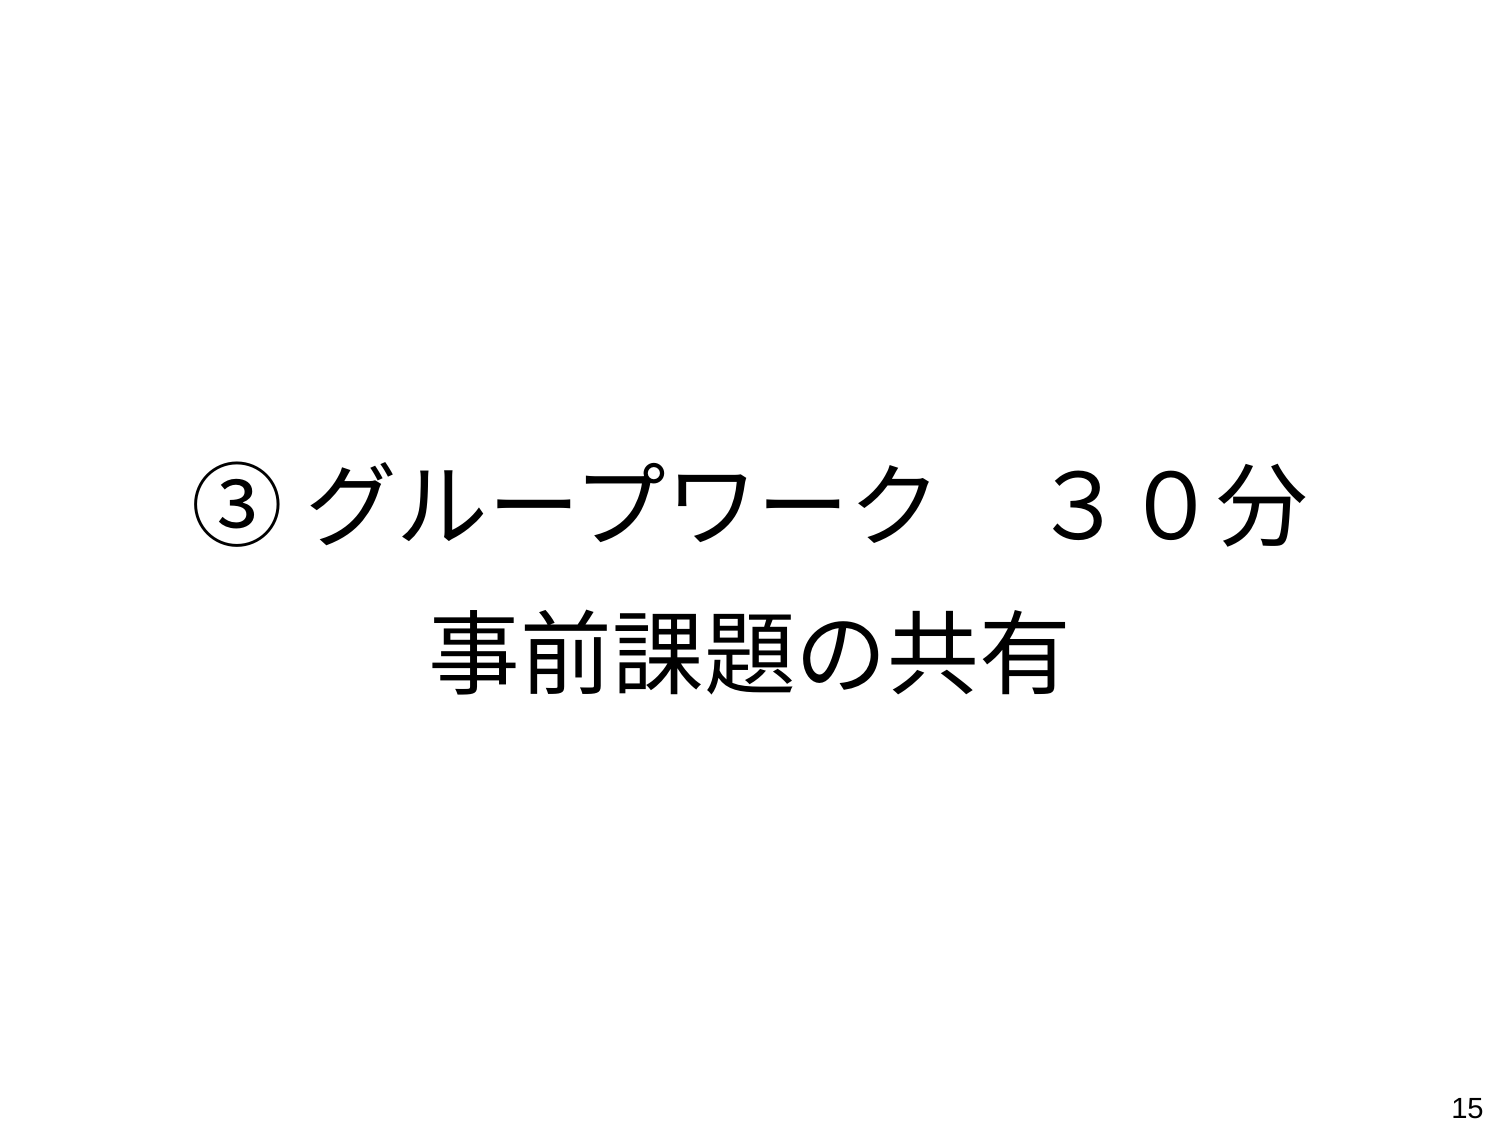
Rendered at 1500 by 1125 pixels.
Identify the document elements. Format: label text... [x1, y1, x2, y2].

slide_number 15 [1148, 1081, 1499, 1125]
text_box 事前課題の共有 [74, 556, 1425, 745]
title ③グループワーク ３０分 [75, 408, 1425, 556]
